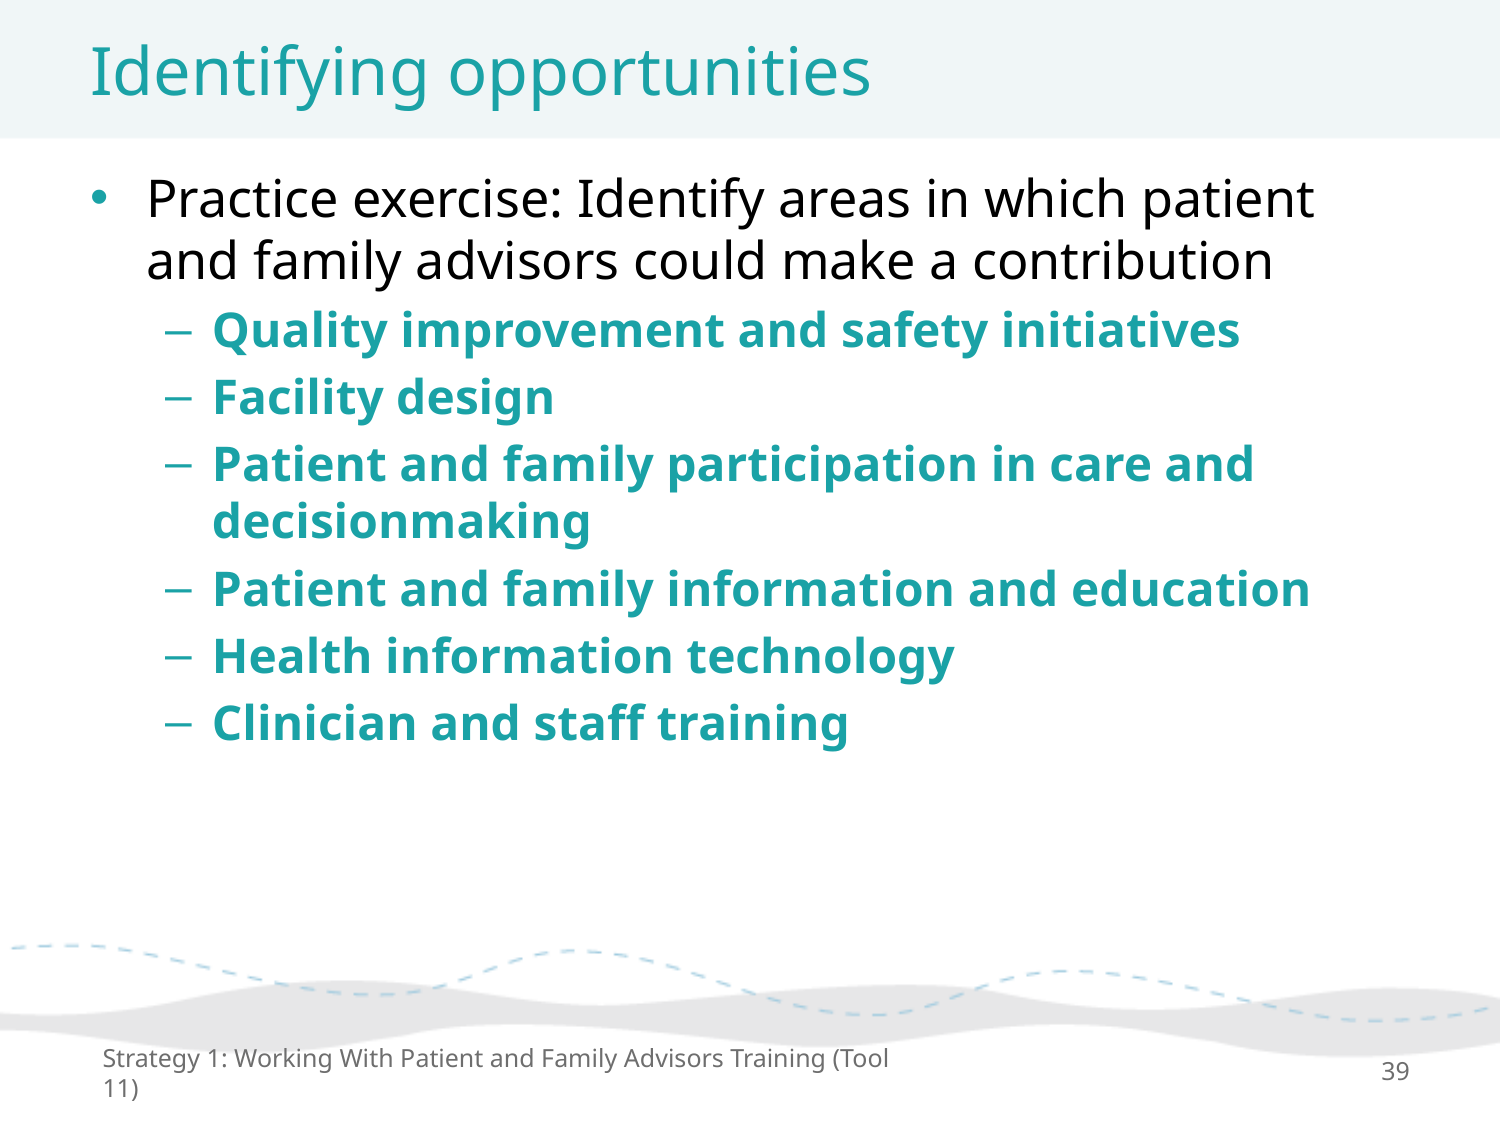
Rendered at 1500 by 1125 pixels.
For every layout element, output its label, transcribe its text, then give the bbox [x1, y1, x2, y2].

footer Strategy 1: Working With Patient and Family Advisors Training (Tool 11) [87, 1042, 925, 1103]
list Practice exercise: Identify areas in which patient and family advisors could make a contribution Quality improvement and safety initiatives Facility design Patient and family participation in care and decisionmaking Patient and family information and education Health information technology Clinician and staff training [75, 157, 1425, 900]
picture [0, 0, 1500, 1125]
title Identifying opportunities [75, 0, 1425, 138]
slide_number 39 [1074, 1042, 1425, 1103]
